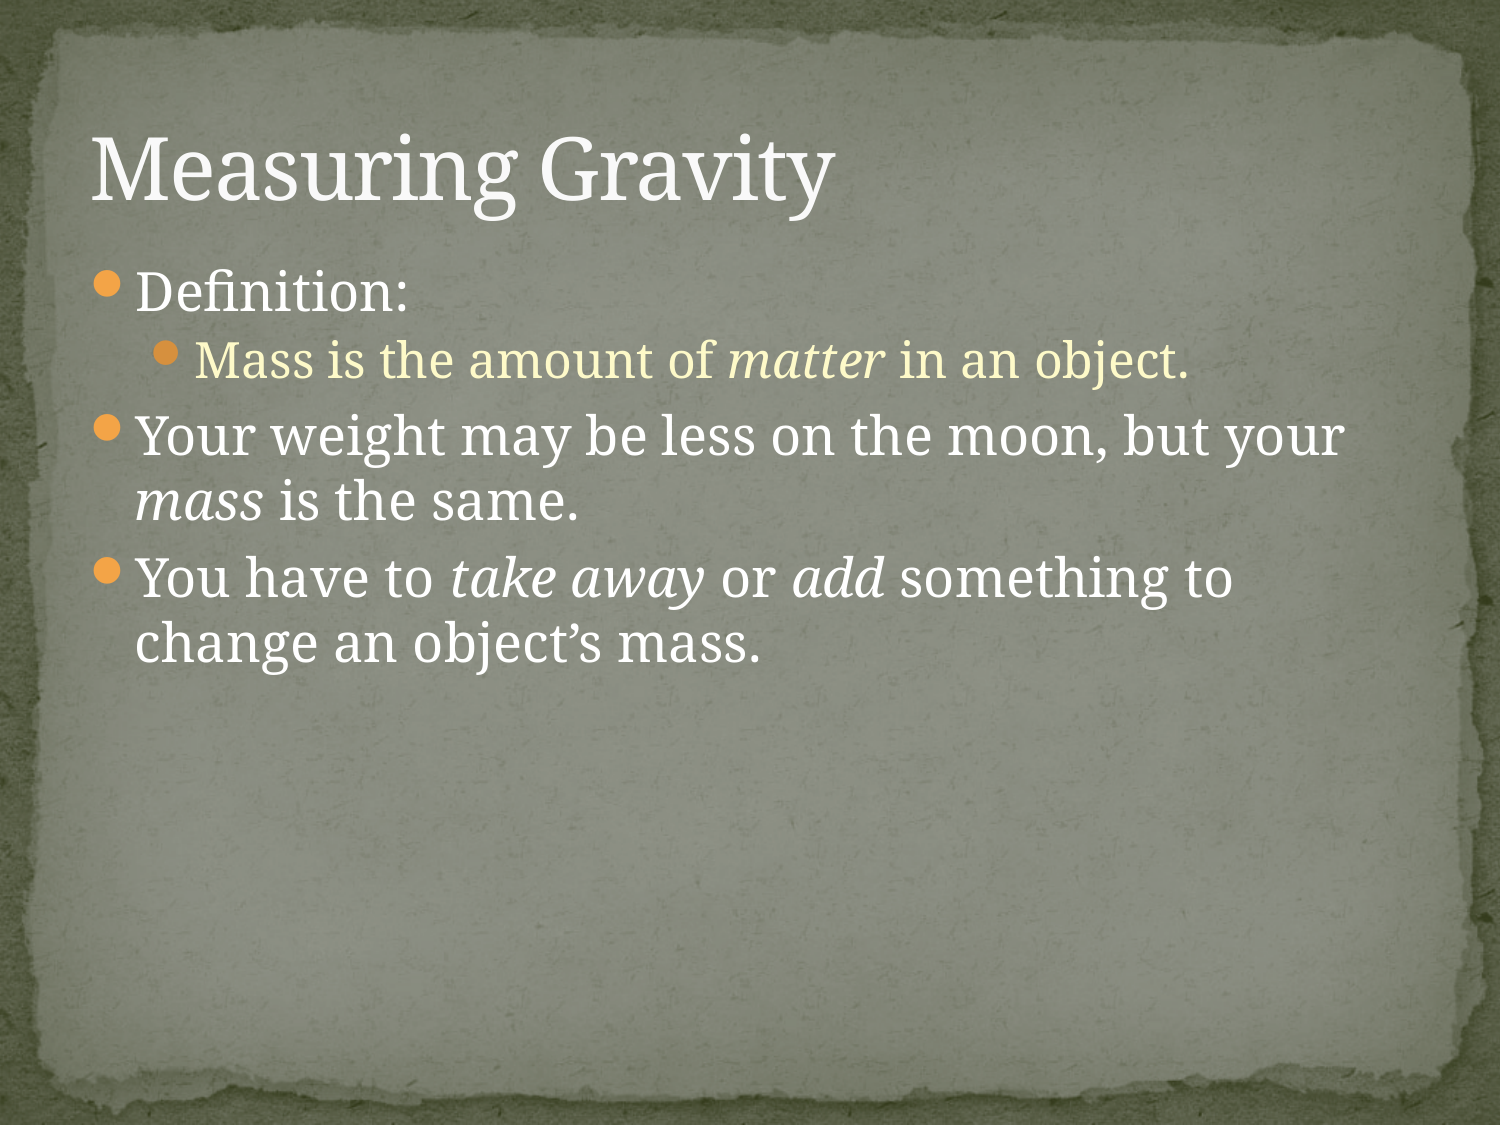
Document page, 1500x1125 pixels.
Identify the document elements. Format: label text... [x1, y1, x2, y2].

list Definition: Mass is the amount of matter in an object. Your weight may be less on the moon, but your mass is the same. You have to take away or add something to change an object’s mass. [75, 249, 1425, 1000]
title Measuring Gravity [74, 24, 1425, 225]
